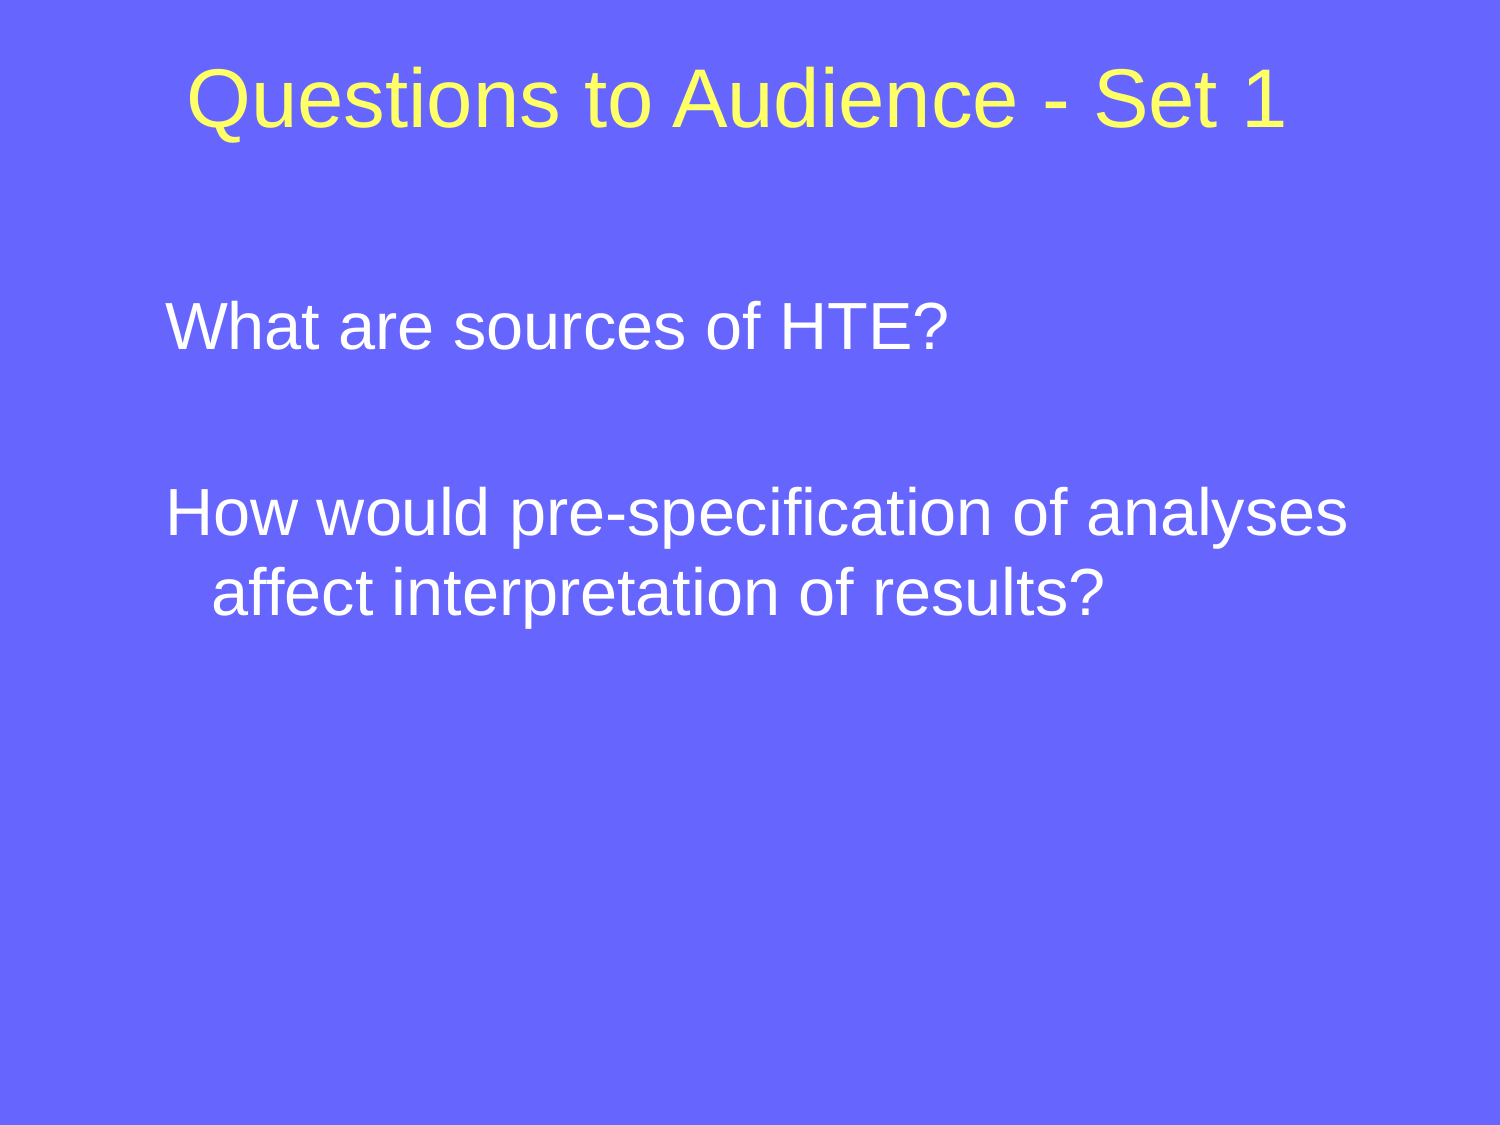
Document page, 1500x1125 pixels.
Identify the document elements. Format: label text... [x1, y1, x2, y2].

list What are sources of HTE? How would pre-specification of analyses affect interpretation of results? [74, 274, 1426, 1101]
title Questions to Audience - Set 1 [62, 0, 1413, 188]
